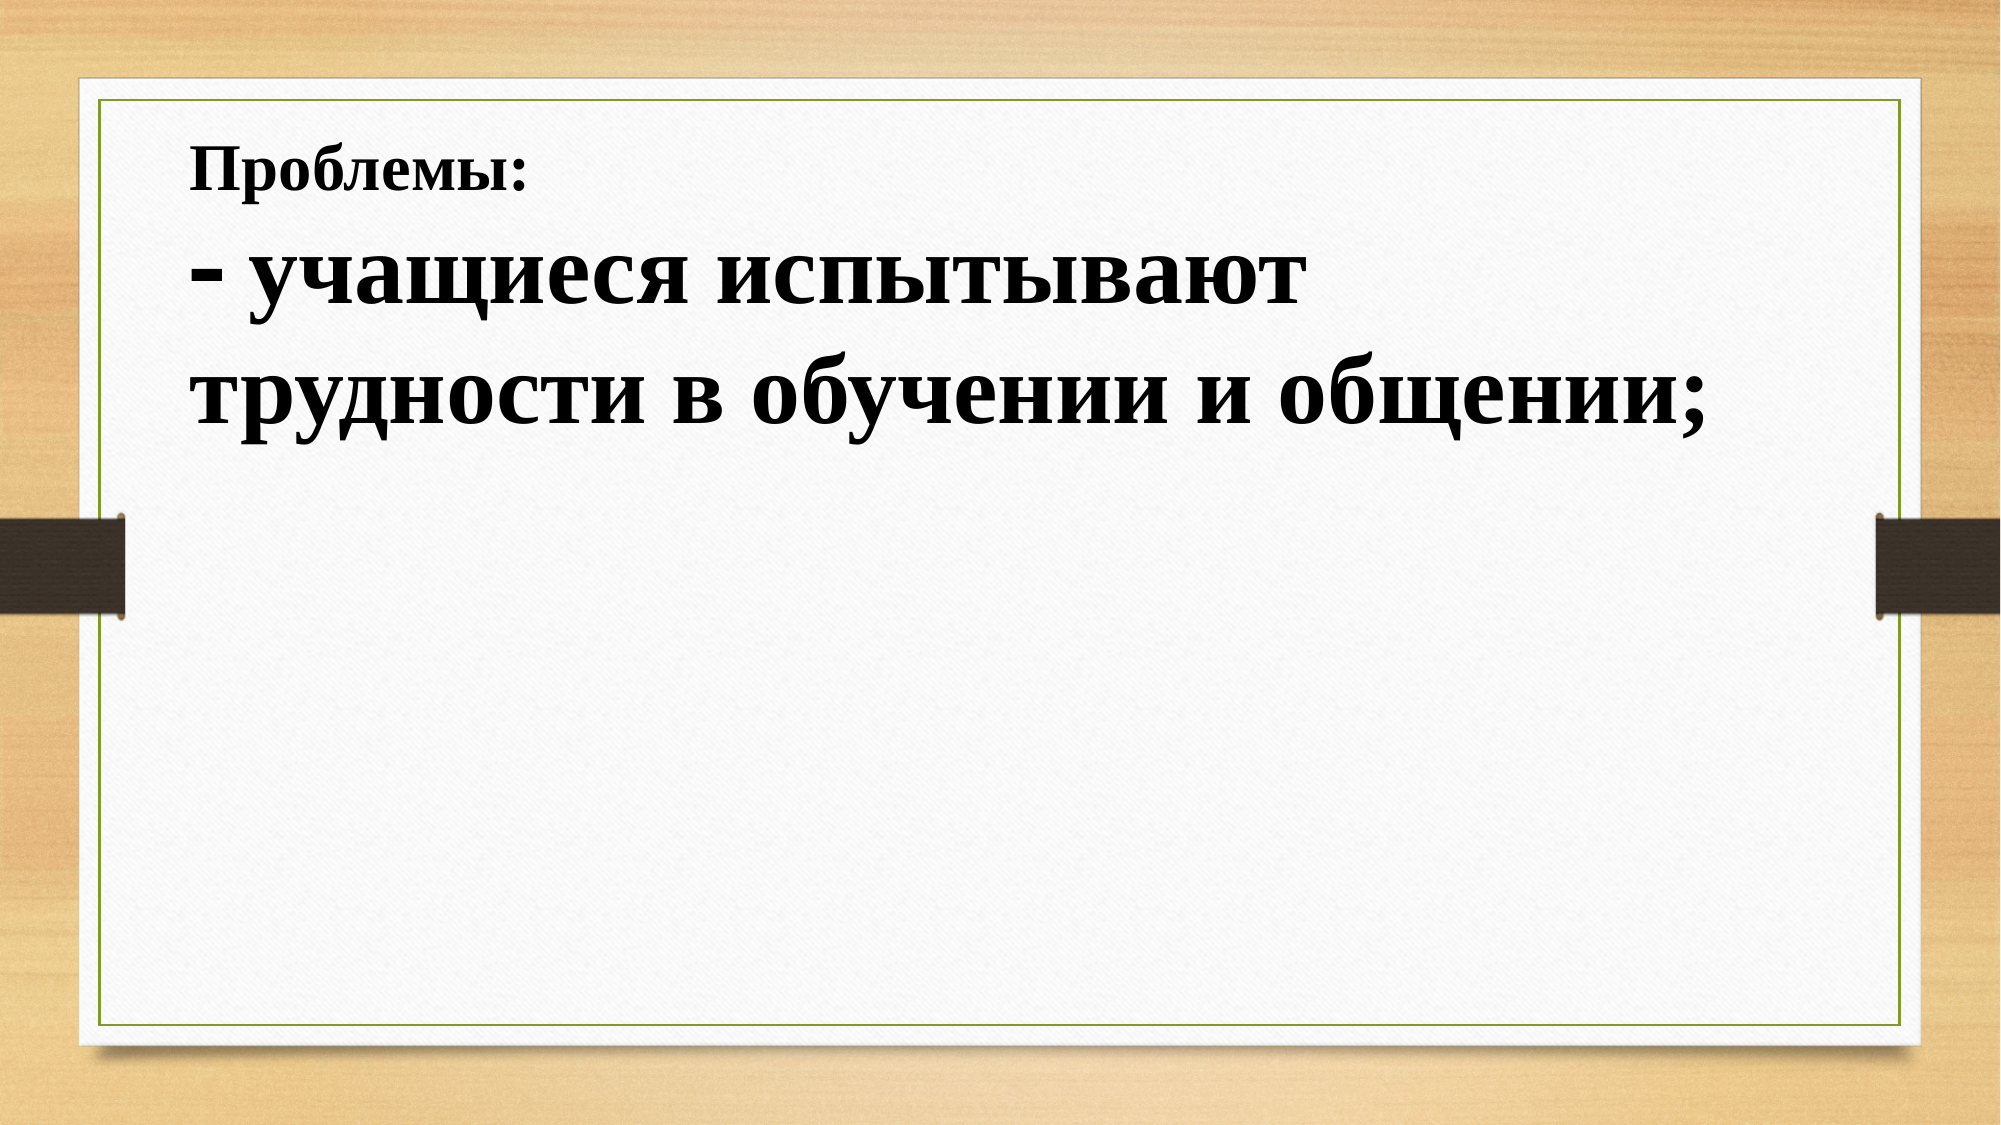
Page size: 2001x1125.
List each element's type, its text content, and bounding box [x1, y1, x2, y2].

picture [0, 0, 2001, 1125]
text_box Проблемы:  учащиеся испытывают трудности в обучении и общении; [175, 116, 1802, 452]
